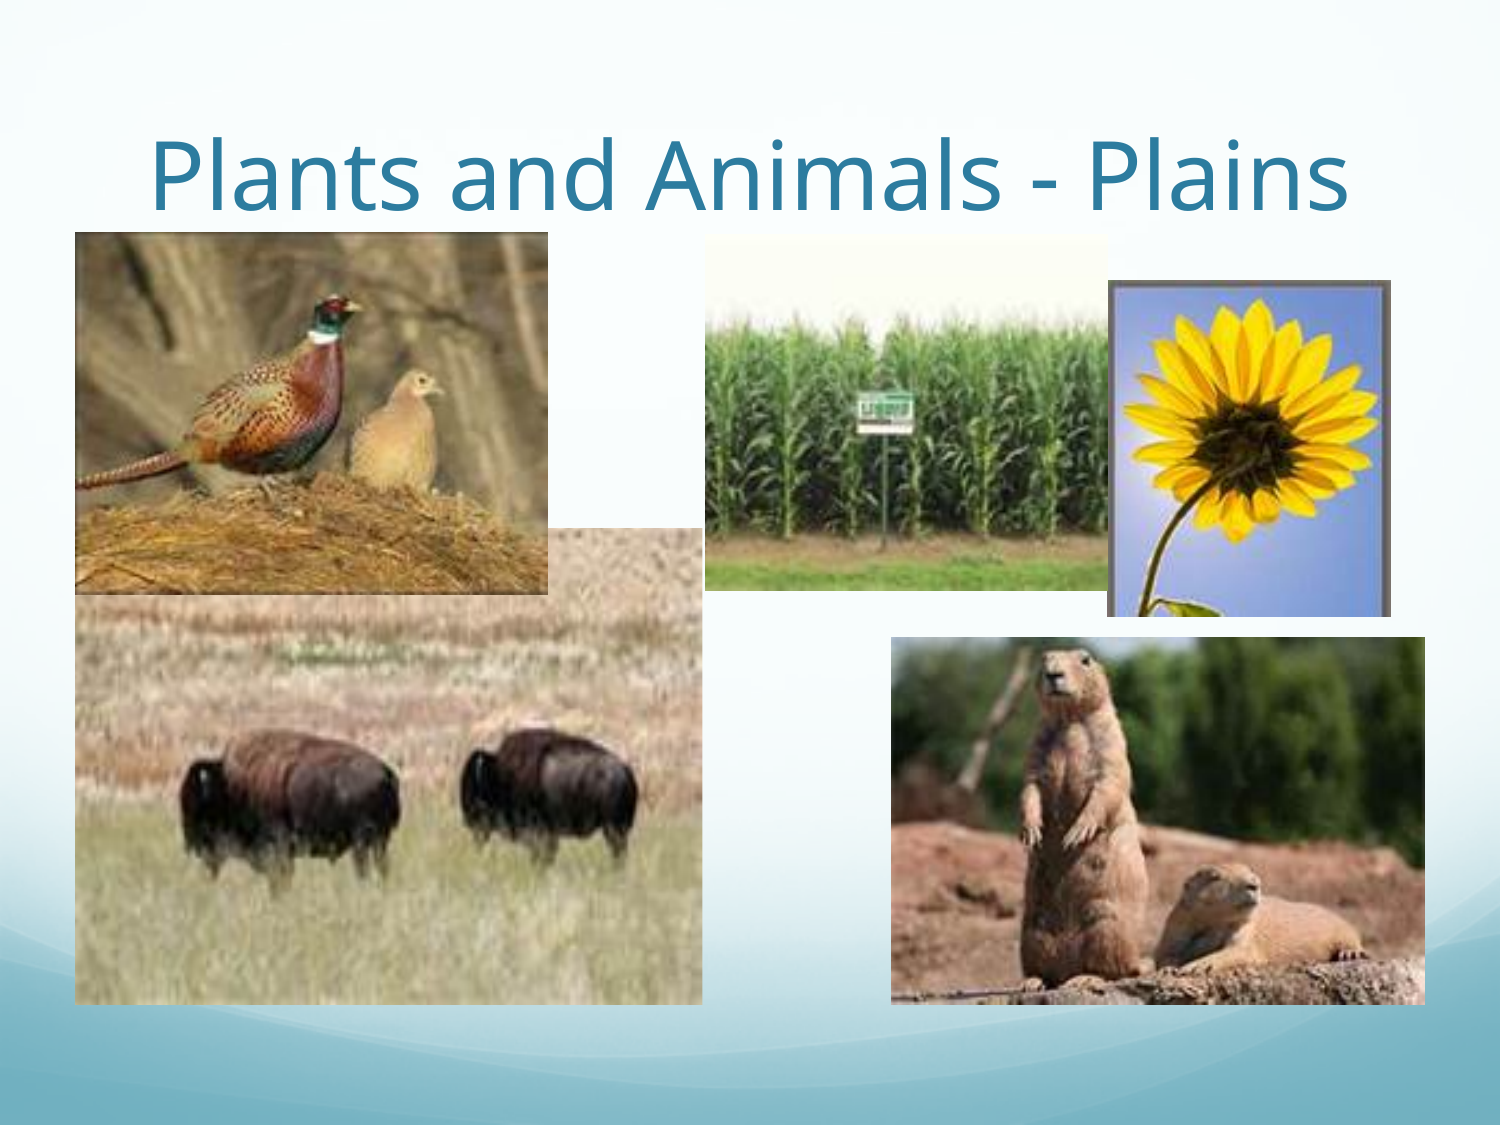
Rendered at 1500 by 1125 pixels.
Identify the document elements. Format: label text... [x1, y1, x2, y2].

title Plants and Animals - Plains [90, 17, 1410, 237]
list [74, 527, 703, 1006]
picture [74, 231, 548, 596]
picture [704, 233, 1392, 617]
picture [890, 636, 1426, 1006]
